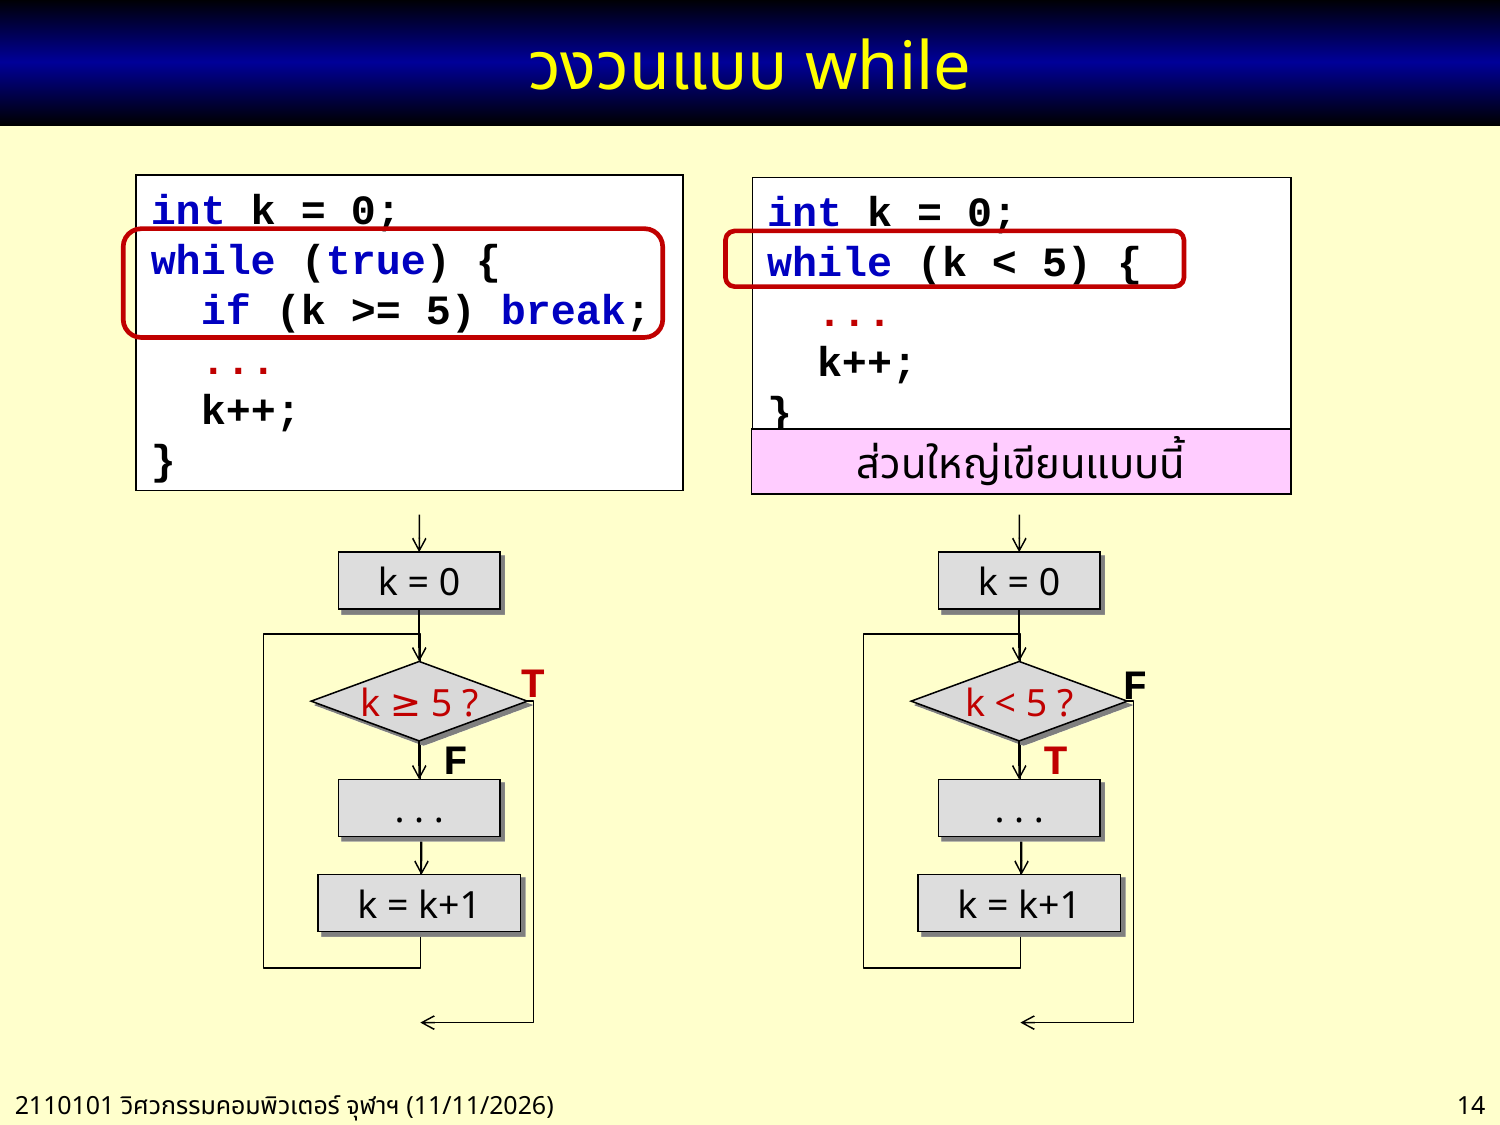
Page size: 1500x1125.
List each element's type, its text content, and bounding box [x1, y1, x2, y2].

title วงวนแบบ while [0, 0, 1500, 126]
text_box [123, 228, 663, 338]
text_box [863, 514, 1164, 1023]
text_box int k = 0; while (true) { if (k >= 5) break; ... k++; } [136, 174, 683, 491]
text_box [263, 514, 561, 1023]
text_box [725, 230, 1185, 287]
text_box ส่วนใหญ่เขียนแบบนี้ [751, 428, 1291, 495]
text_box int k = 0; while (k < 5) { ... k++; } [752, 177, 1291, 428]
